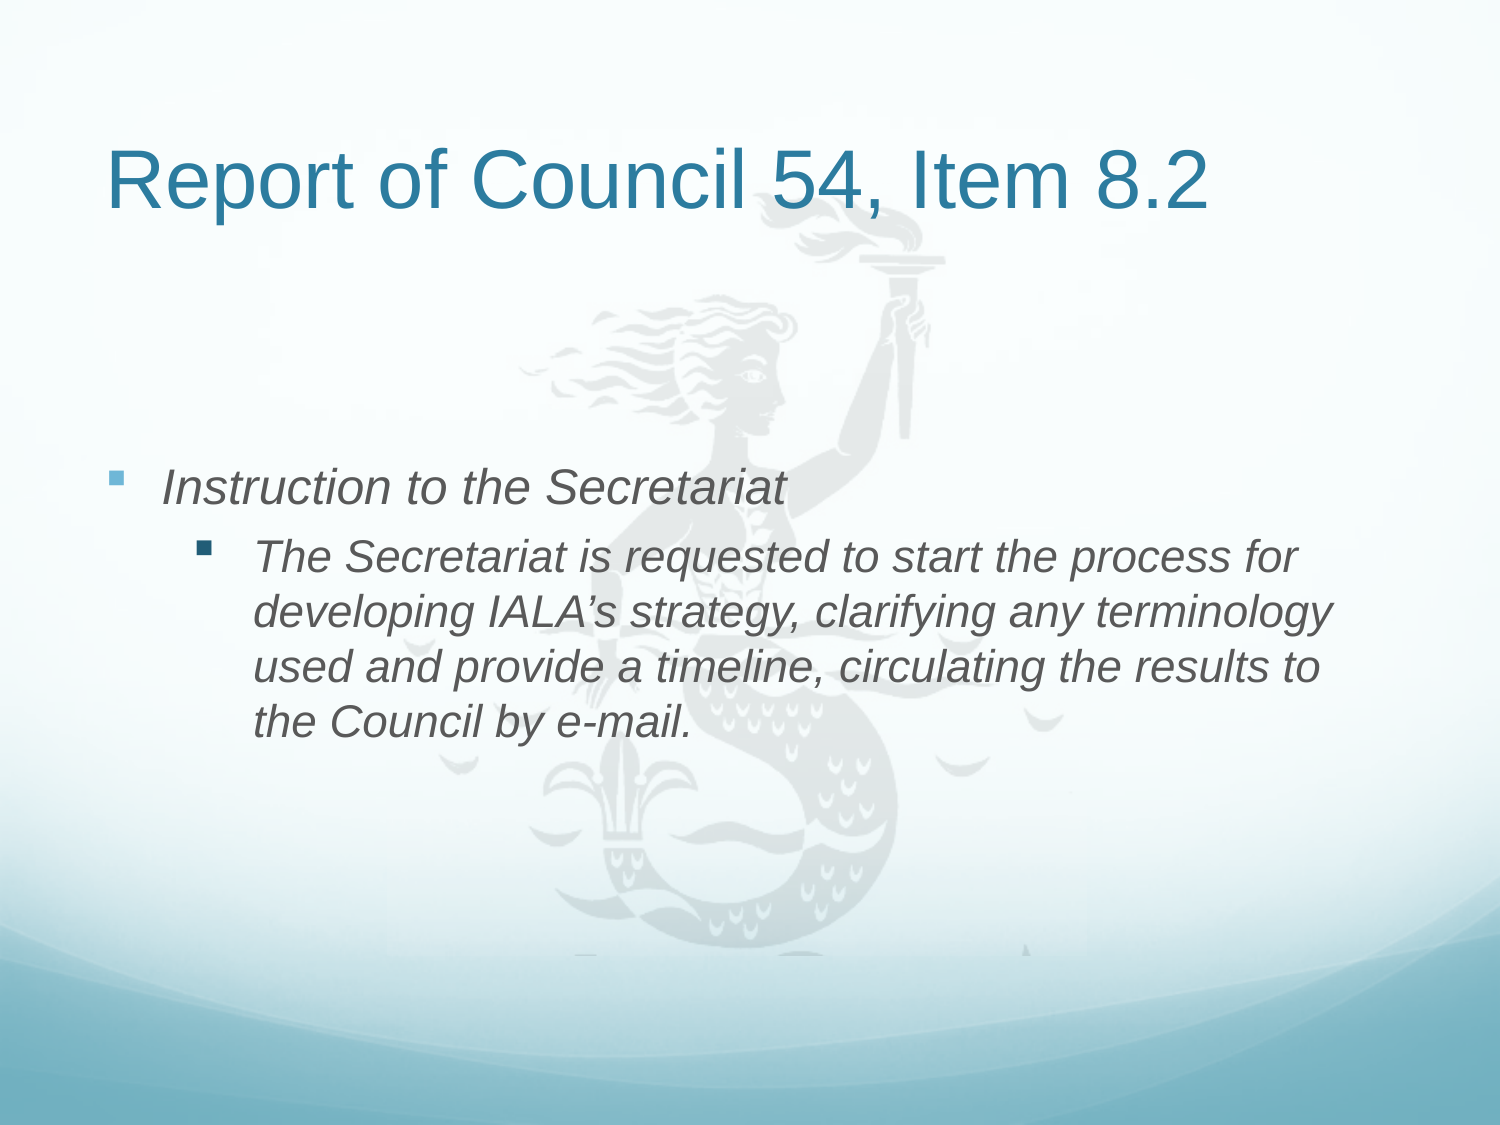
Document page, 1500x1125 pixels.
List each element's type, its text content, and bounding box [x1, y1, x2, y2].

title Report of Council 54, Item 8.2 [90, 89, 1410, 233]
list Instruction to the Secretariat The Secretariat is requested to start the process for developing IALA’s strategy, clarifying any terminology used and provide a timeline, circulating the results to the Council by e-mail. [90, 446, 1410, 926]
